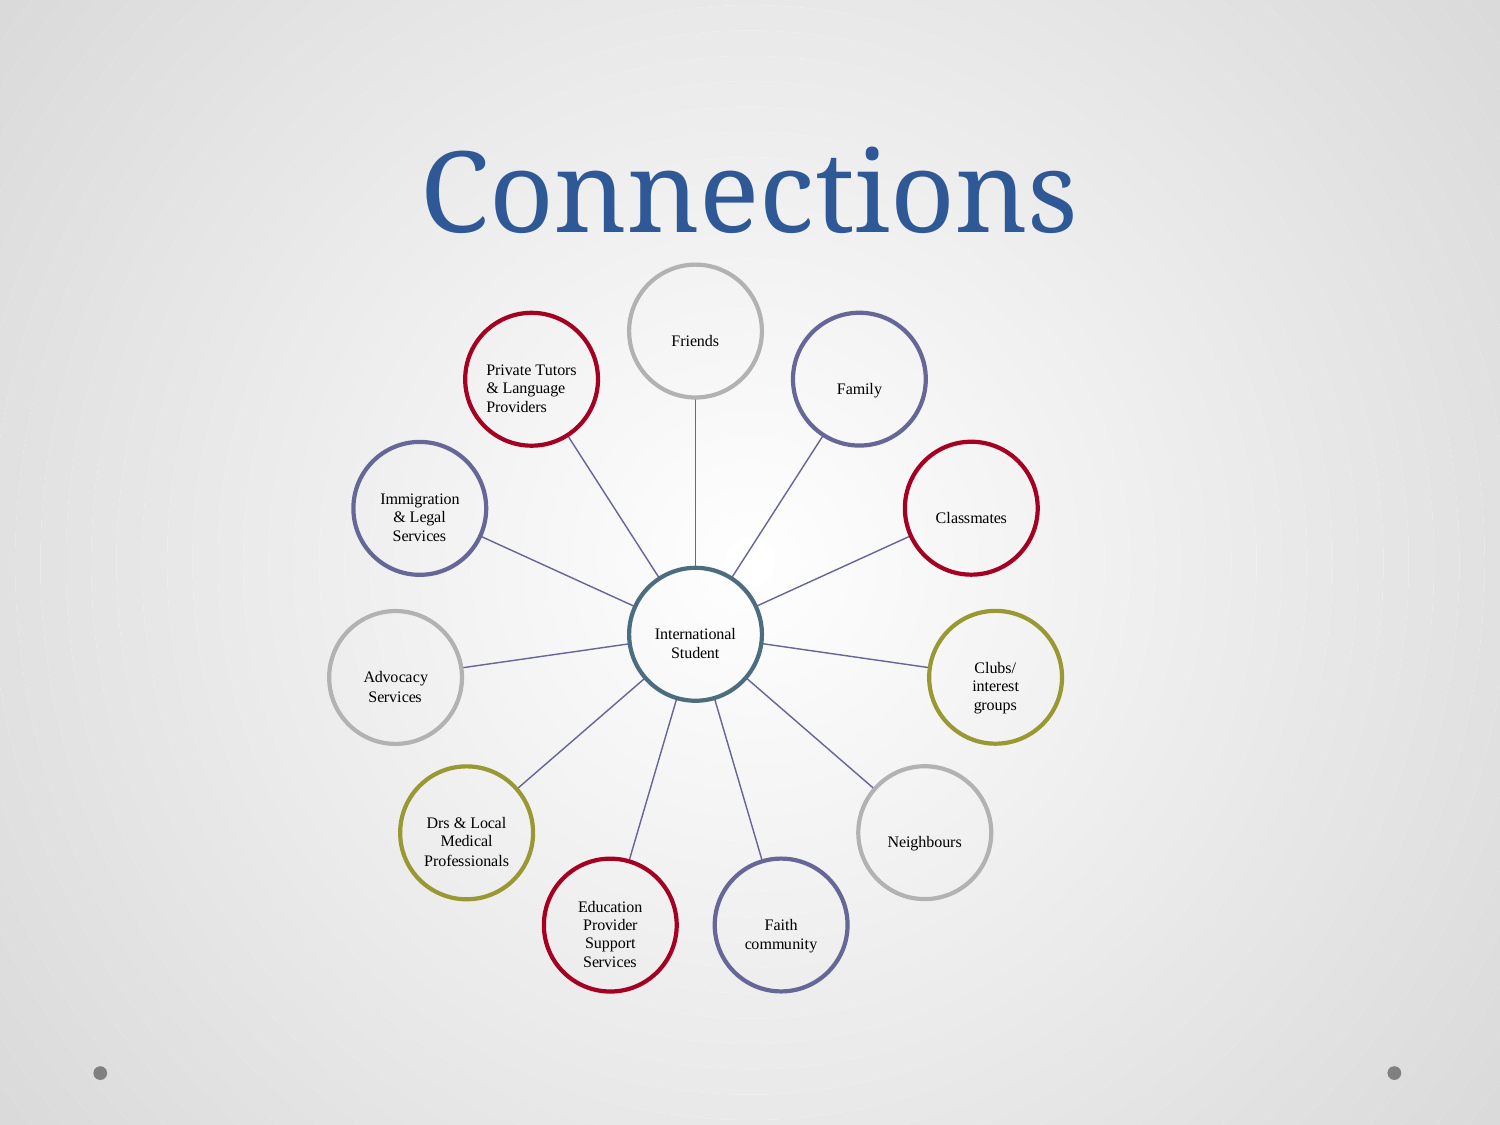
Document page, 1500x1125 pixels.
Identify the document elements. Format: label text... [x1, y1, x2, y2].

title Connections [75, 0, 1425, 263]
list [325, 262, 1175, 1006]
